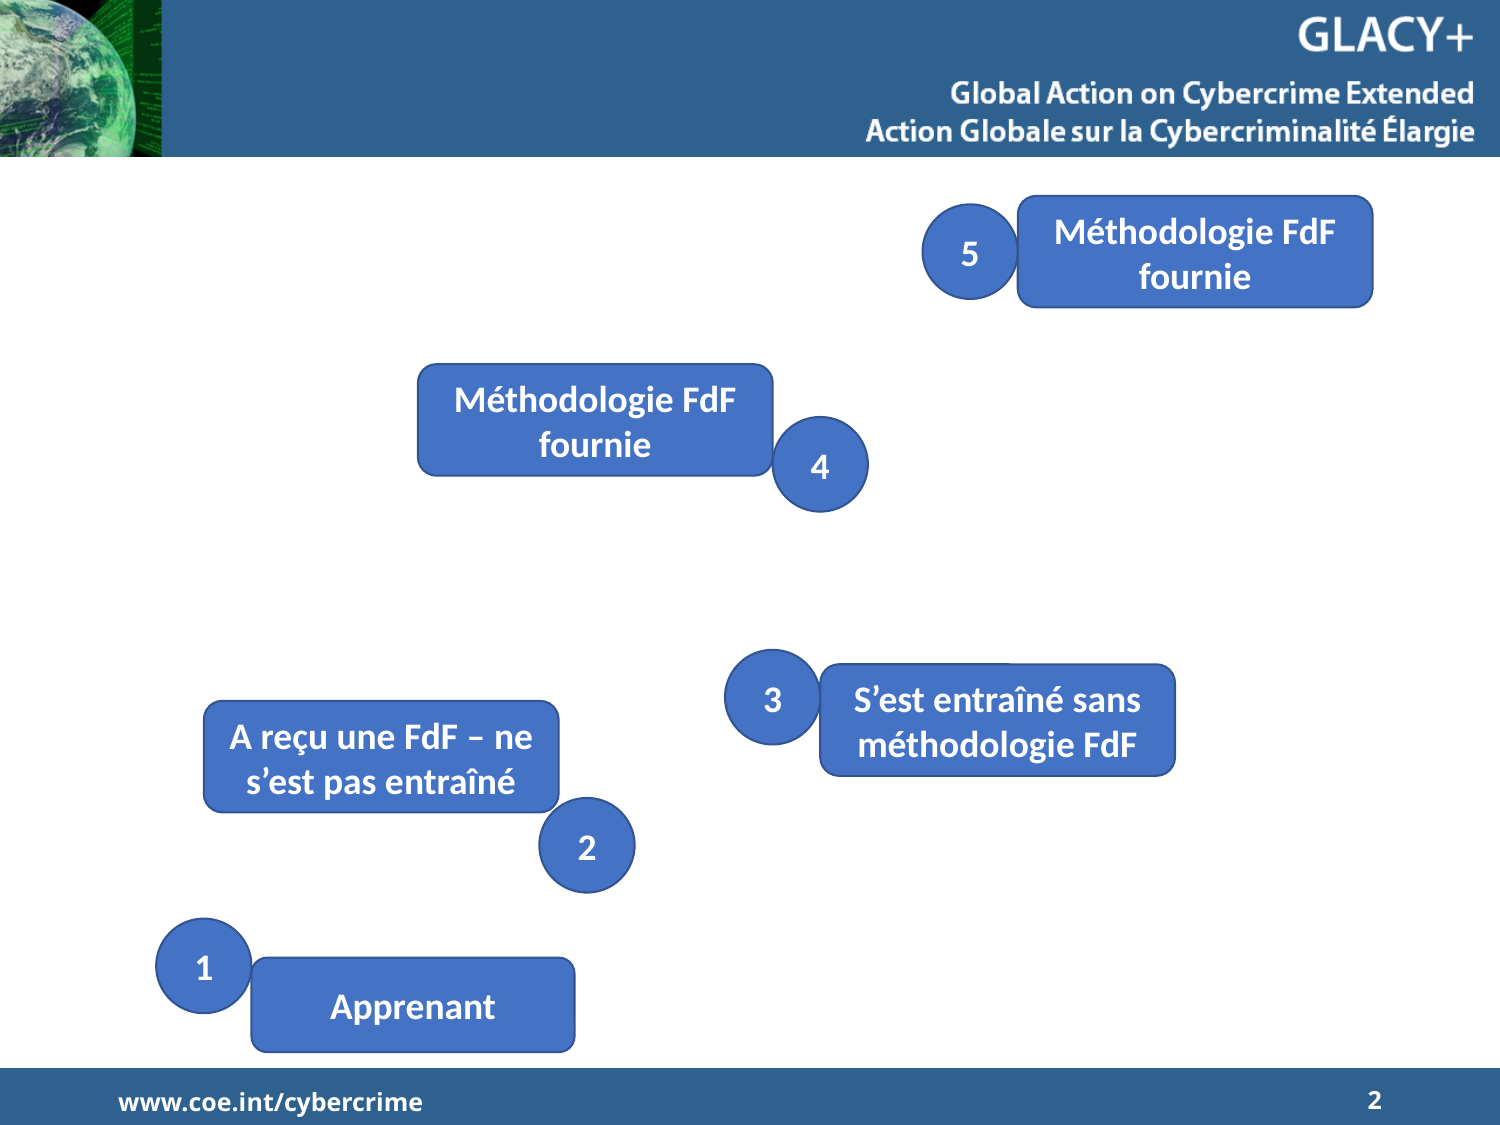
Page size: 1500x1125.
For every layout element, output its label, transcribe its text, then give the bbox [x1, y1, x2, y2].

slide_number 2 [1059, 1071, 1397, 1125]
text_box A reçu une FdF – ne s’est pas entraîné [202, 699, 560, 814]
text_box S’est entraîné sans méthodologie FdF [819, 663, 1177, 777]
slide_number www.coe.int/cybercrime [103, 1071, 491, 1125]
text_box 2 [538, 796, 636, 894]
text_box Méthodologie FdF fournie [1016, 194, 1374, 309]
text_box 3 [723, 648, 819, 746]
text_box 5 [921, 203, 1016, 300]
picture [0, 0, 1500, 157]
text_box Méthodologie FdF fournie [416, 363, 774, 477]
text_box 1 [155, 917, 253, 1015]
text_box Apprenant [250, 956, 576, 1054]
text_box 4 [771, 415, 869, 513]
